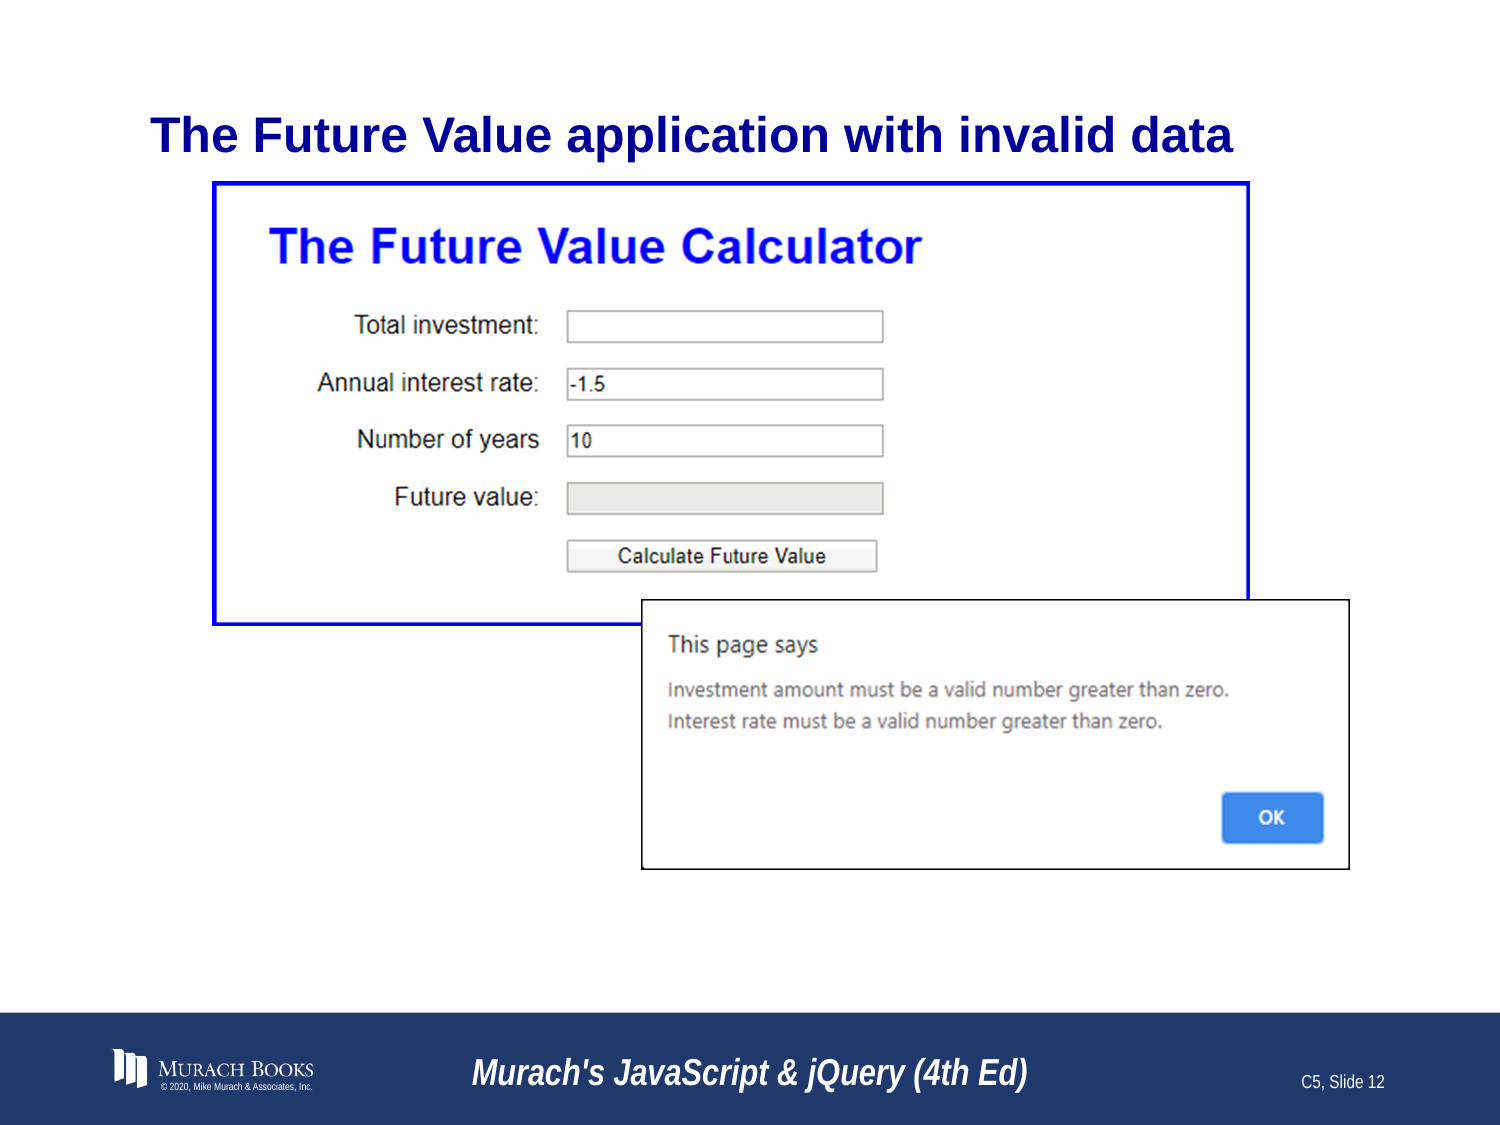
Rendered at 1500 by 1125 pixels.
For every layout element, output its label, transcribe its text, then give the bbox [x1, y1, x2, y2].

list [212, 181, 1251, 626]
slide_number Murach's JavaScript & jQuery (4th Ed) [463, 1025, 1050, 1100]
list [641, 599, 1351, 871]
slide_number C5, Slide 12 [1087, 1025, 1400, 1100]
title The Future Value application with invalid data [150, 102, 1350, 164]
footer © 2020, Mike Murach & Associates, Inc. [12, 1025, 463, 1100]
